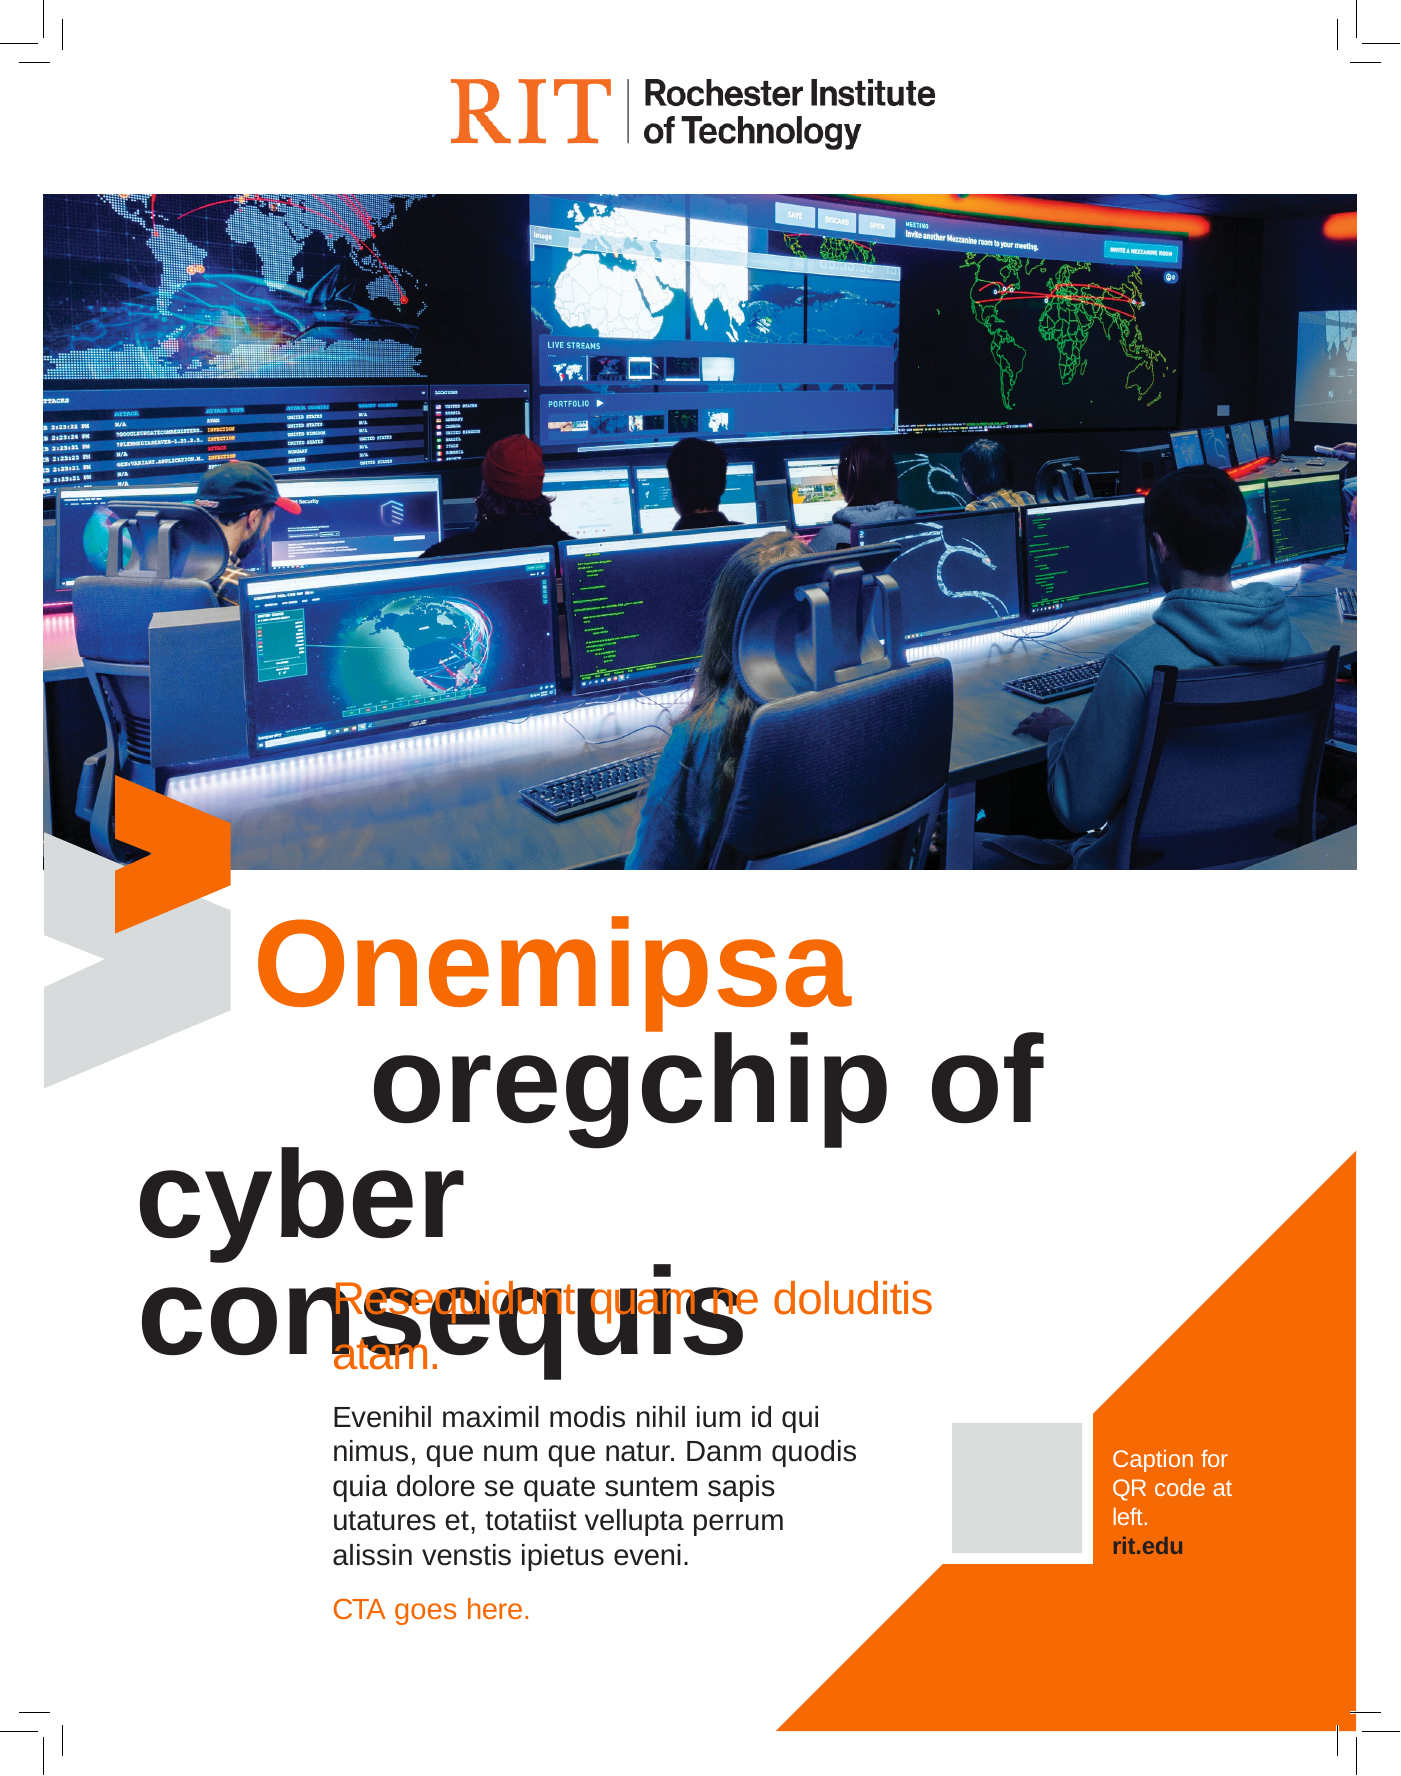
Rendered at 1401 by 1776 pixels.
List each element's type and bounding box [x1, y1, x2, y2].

text_box [0, 0, 1400, 1775]
picture [420, 63, 976, 159]
